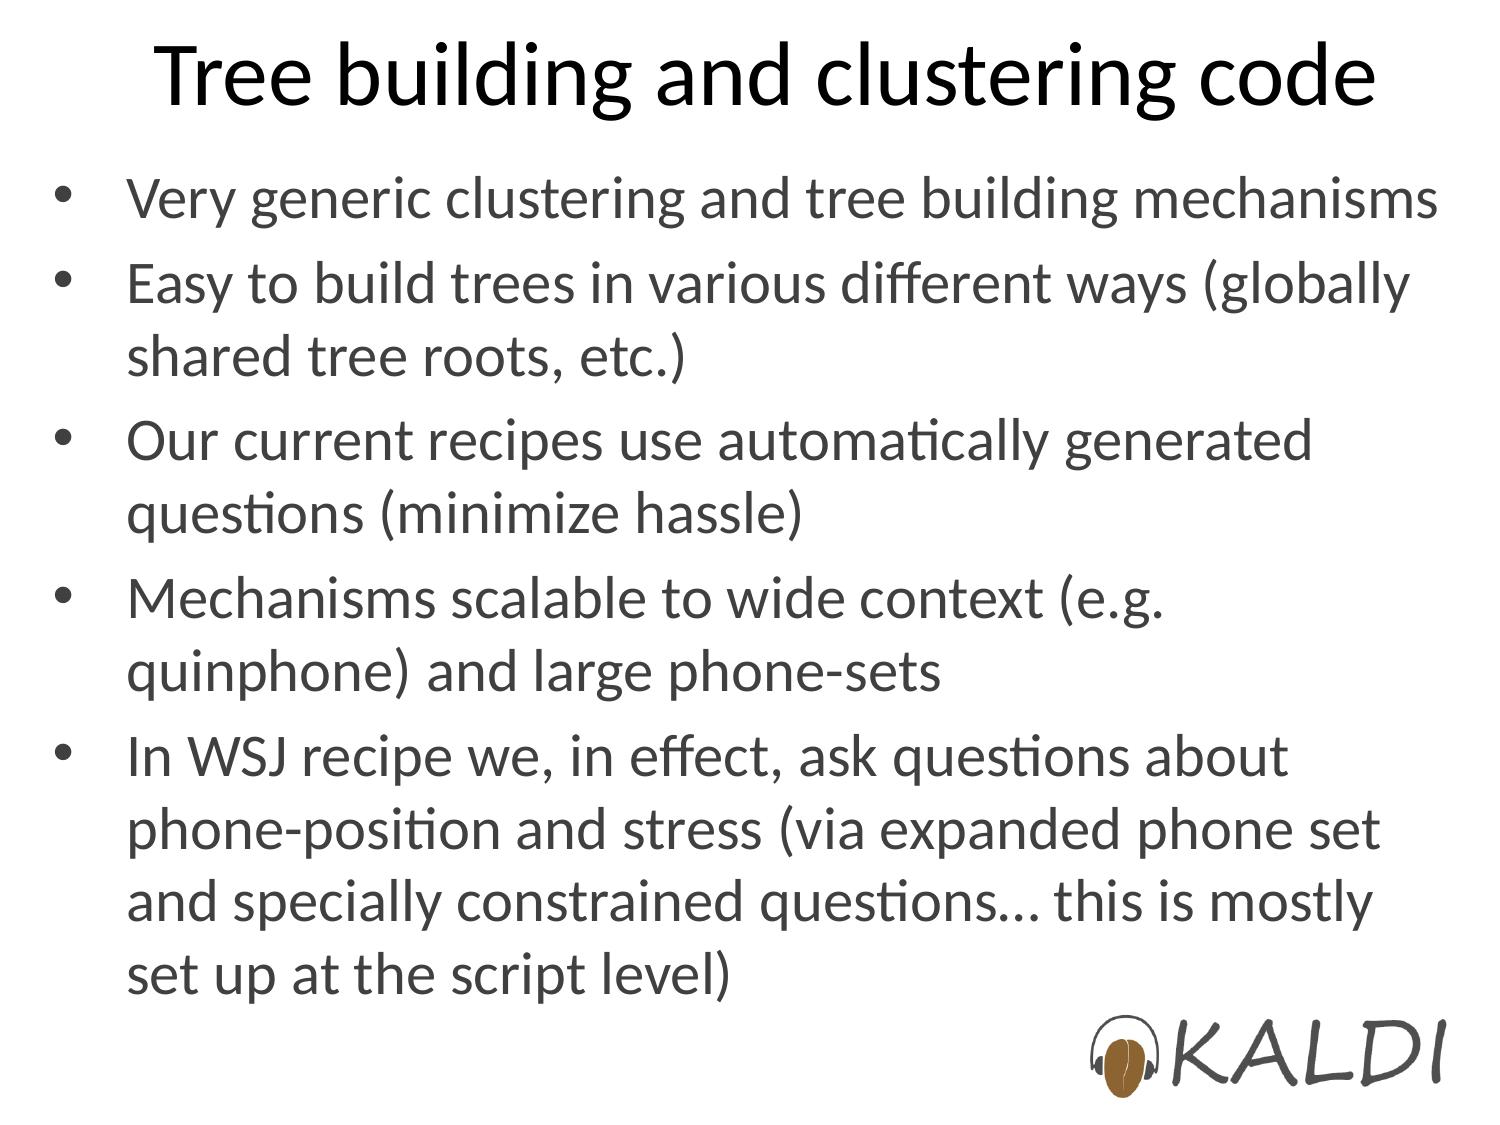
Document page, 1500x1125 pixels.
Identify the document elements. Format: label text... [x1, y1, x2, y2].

title Tree building and clustering code [125, 0, 1410, 139]
picture [1087, 1012, 1464, 1104]
subtitle Very generic clustering and tree building mechanisms Easy to build trees in various different ways (globally shared tree roots, etc.) Our current recipes use automatically generated questions (minimize hassle) Mechanisms scalable to wide context (e.g. quinphone) and large phone-sets In WSJ recipe we, in effect, ask questions about phone-position and stress (via expanded phone set and specially constrained questions… this is mostly set up at the script level) [37, 149, 1463, 1088]
